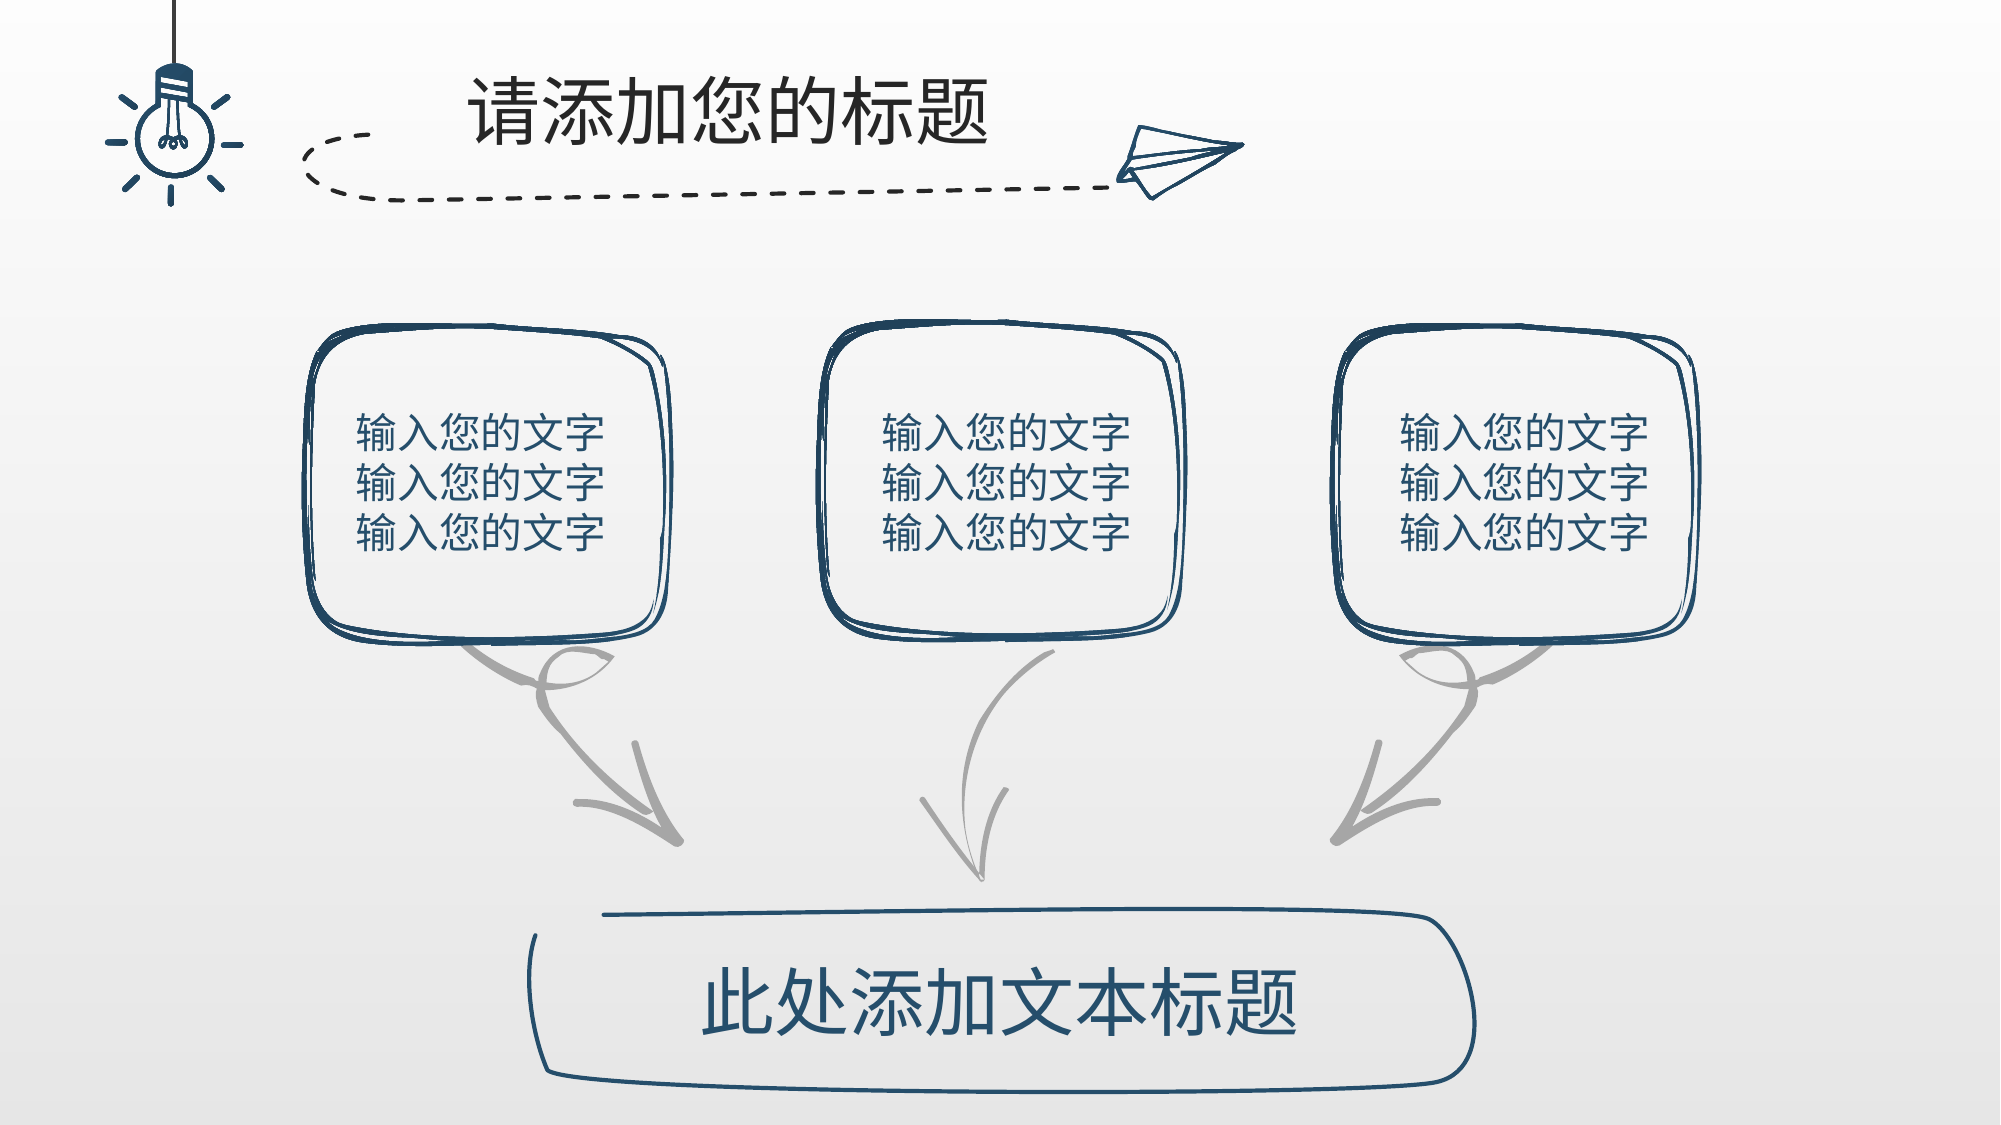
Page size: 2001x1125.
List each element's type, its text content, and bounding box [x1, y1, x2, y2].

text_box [1328, 318, 1730, 647]
text_box 请添加您的标题 [332, 57, 1123, 162]
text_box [529, 908, 1475, 1093]
text_box [302, 133, 1116, 202]
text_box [104, 0, 244, 207]
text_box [814, 315, 1213, 644]
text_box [919, 646, 1056, 883]
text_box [1312, 659, 1573, 827]
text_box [441, 660, 701, 828]
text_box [300, 318, 686, 647]
text_box [1116, 125, 1245, 201]
